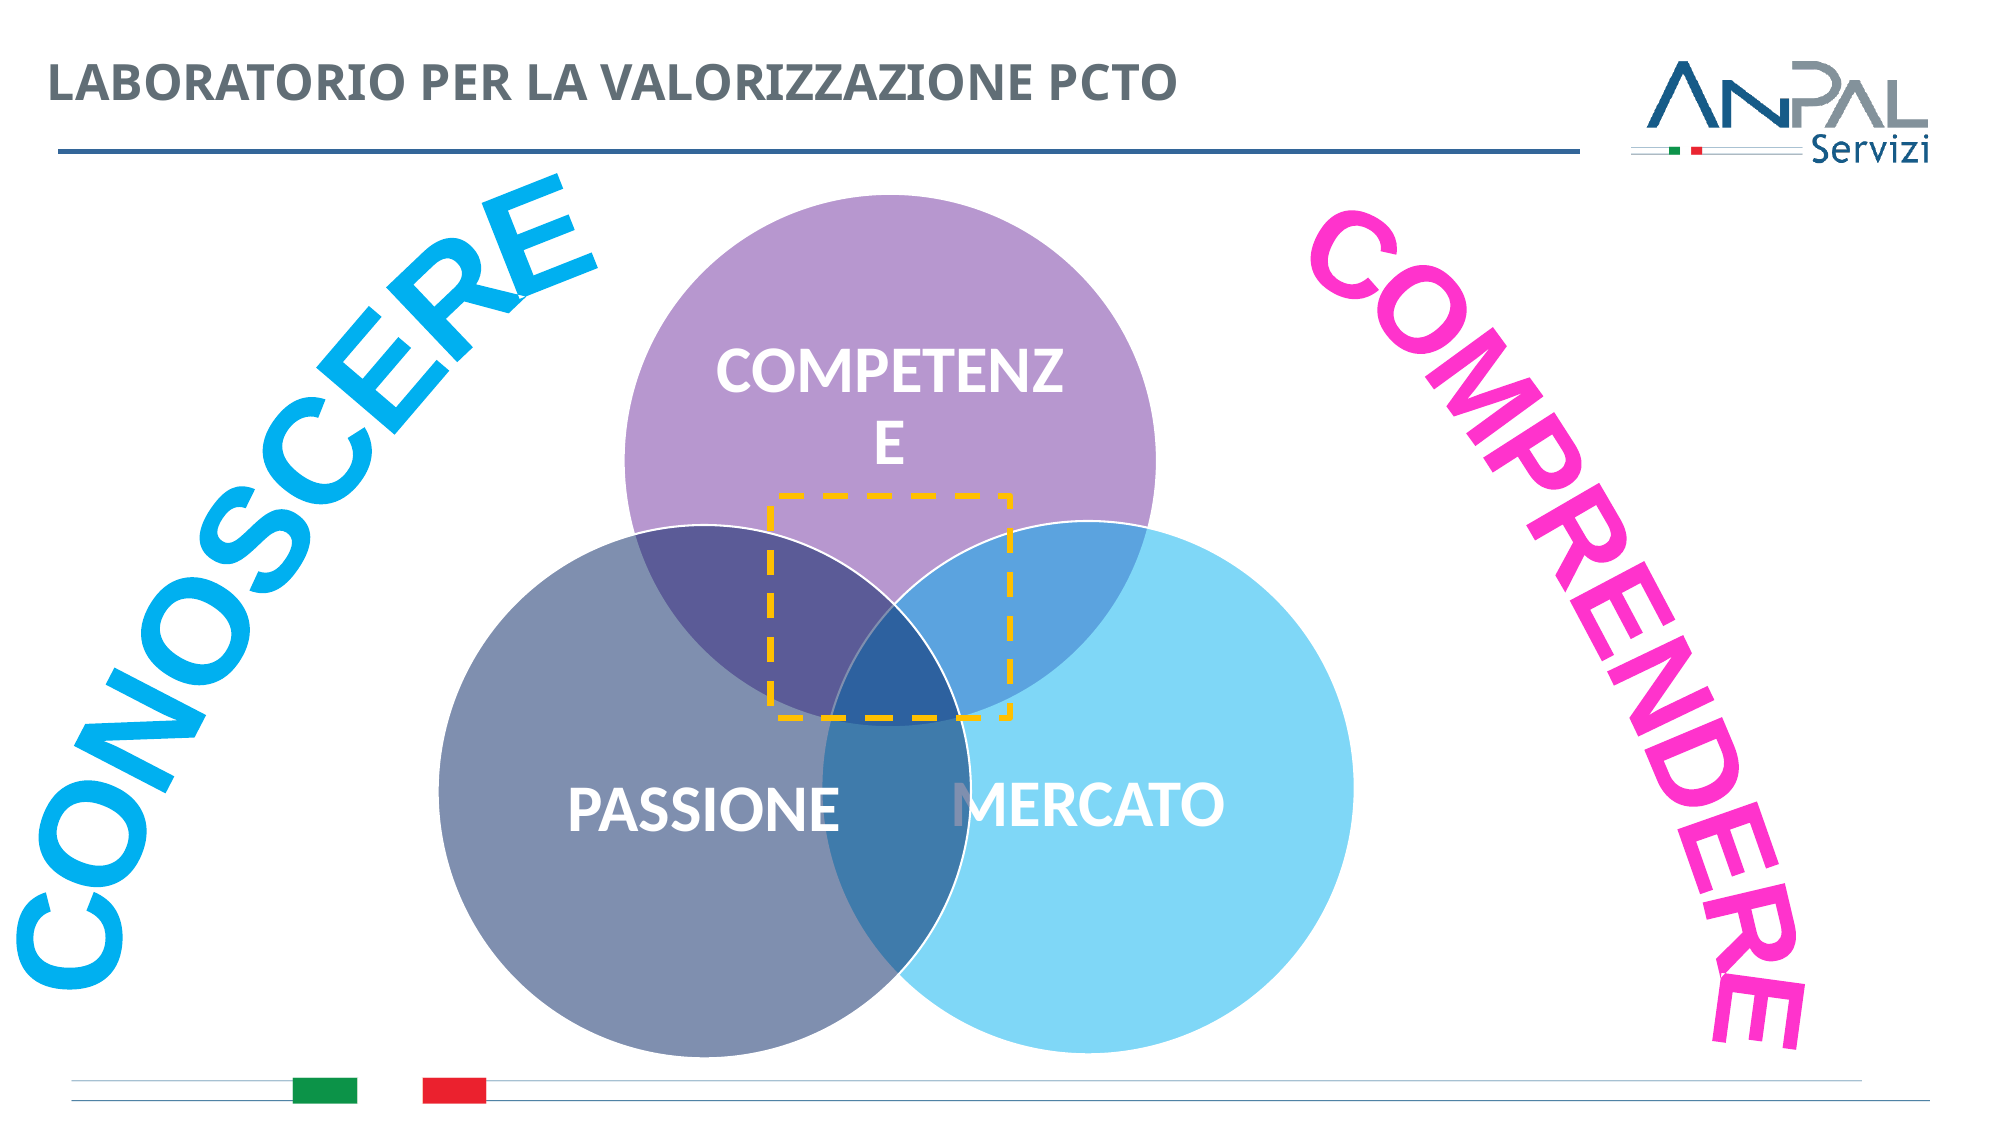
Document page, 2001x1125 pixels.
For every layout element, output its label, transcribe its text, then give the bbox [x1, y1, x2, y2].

text_box LABORATORIO PER LA VALORIZZAZIONE PCTO [31, 35, 1658, 126]
picture [1631, 61, 1932, 172]
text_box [223, 187, 1557, 1077]
